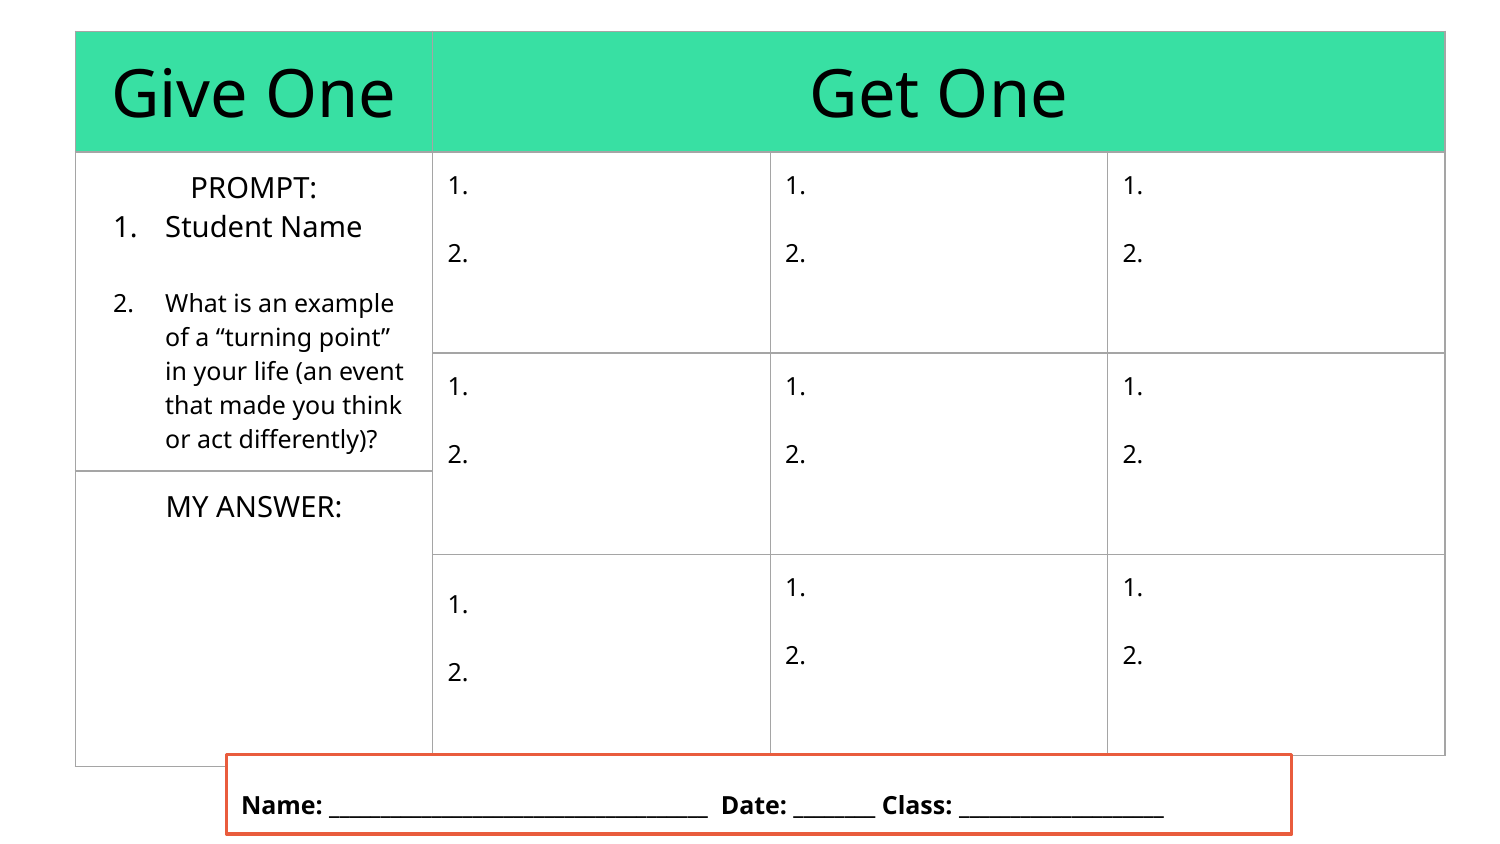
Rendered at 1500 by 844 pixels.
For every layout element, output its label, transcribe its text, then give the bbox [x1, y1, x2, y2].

table_cell 1. 2. [771, 153, 1107, 352]
table_cell PROMPT: Student Name What is an example of a “turning point” in your life (an event that made you think or act differently)? [76, 153, 432, 470]
table_cell MY ANSWER: [76, 472, 432, 766]
table_header Give One [76, 32, 432, 151]
table_cell 1. 2. [433, 354, 770, 554]
text_box Name: _____________________________________ Date: ________ Class: ____________________ [226, 754, 1292, 834]
table_cell 1. 2. [1108, 153, 1444, 352]
table_cell 1. 2. [771, 354, 1107, 554]
table_cell 1. 2. [1108, 555, 1444, 755]
table_cell 1. 2. [433, 555, 770, 754]
table_cell 1. 2. [1108, 354, 1444, 554]
table_cell 1. 2. [771, 555, 1107, 754]
table_header Get One [433, 32, 1444, 151]
table_cell 1. 2. [433, 153, 770, 352]
